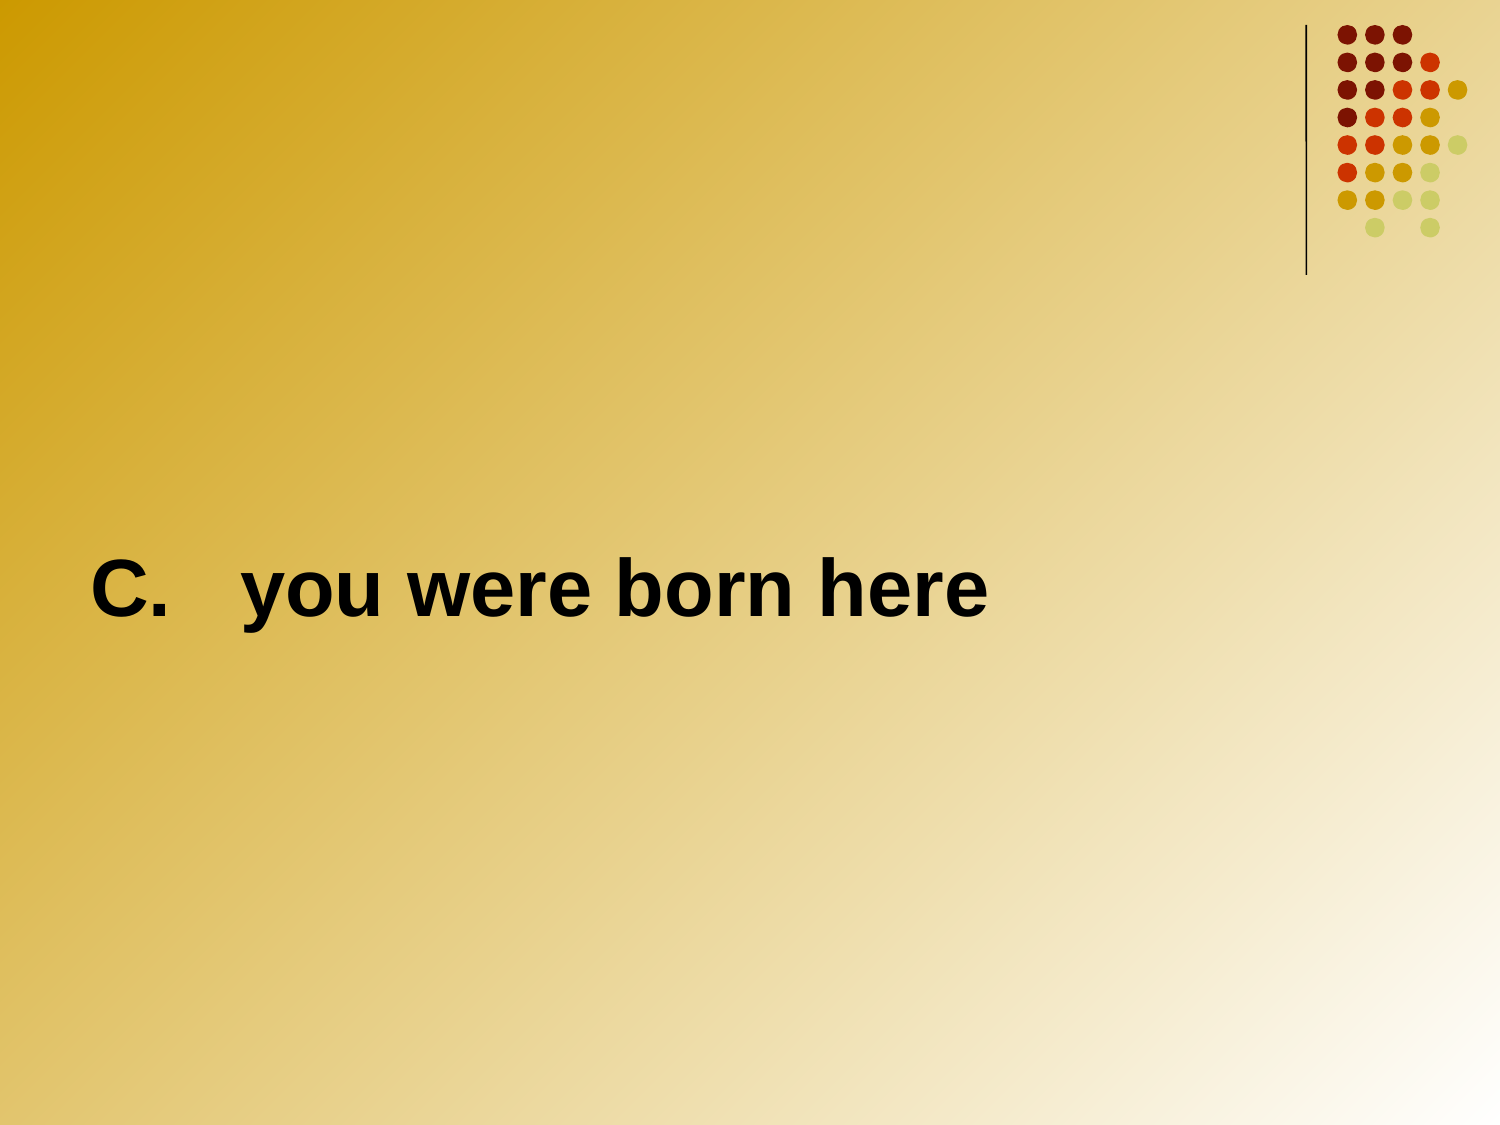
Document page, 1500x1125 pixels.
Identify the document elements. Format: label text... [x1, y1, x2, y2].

title C. you were born here [75, 525, 1313, 738]
